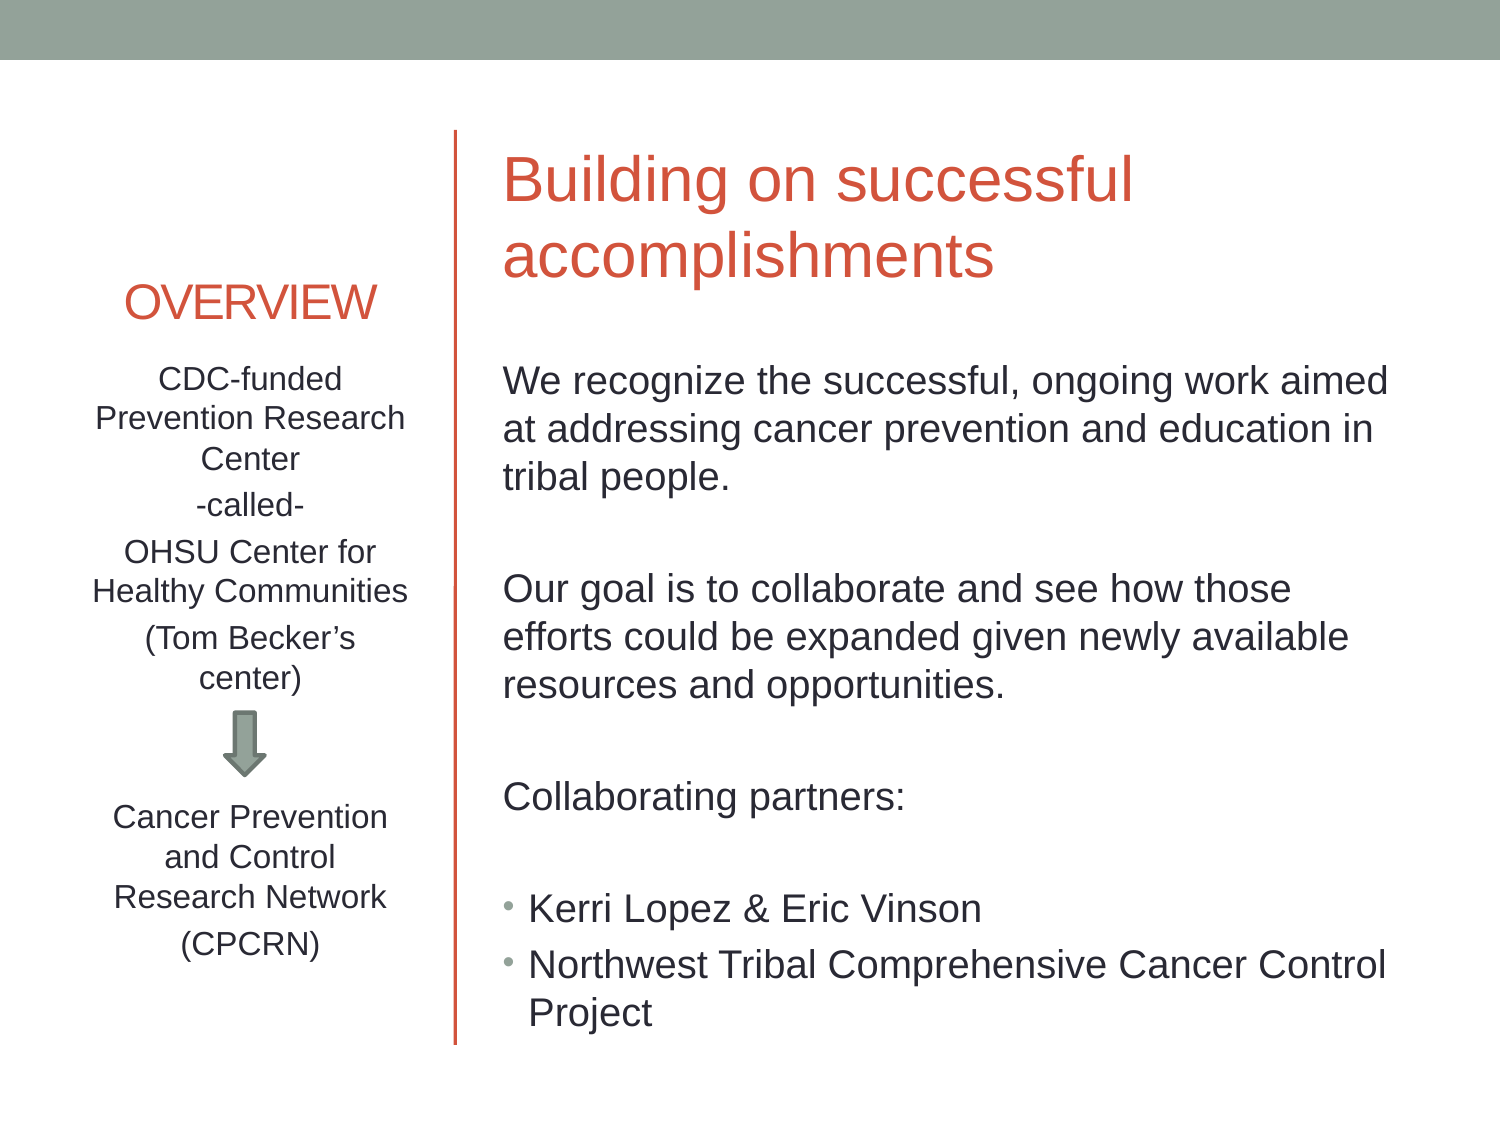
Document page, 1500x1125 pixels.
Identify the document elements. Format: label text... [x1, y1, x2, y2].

list CDC-funded Prevention Research Center -called- OHSU Center for Healthy Communities (Tom Becker’s center) Cancer Prevention and Control Research Network (CPCRN) [75, 349, 426, 1046]
title OVERVIEW [75, 129, 426, 337]
text_box [222, 710, 267, 778]
list Building on successful accomplishments We recognize the successful, ongoing work aimed at addressing cancer prevention and education in tribal people. Our goal is to collaborate and see how those efforts could be expanded given newly available resources and opportunities. Collaborating partners: Kerri Lopez & Eric Vinson Northwest Tribal Comprehensive Cancer Control Project [487, 129, 1425, 1045]
